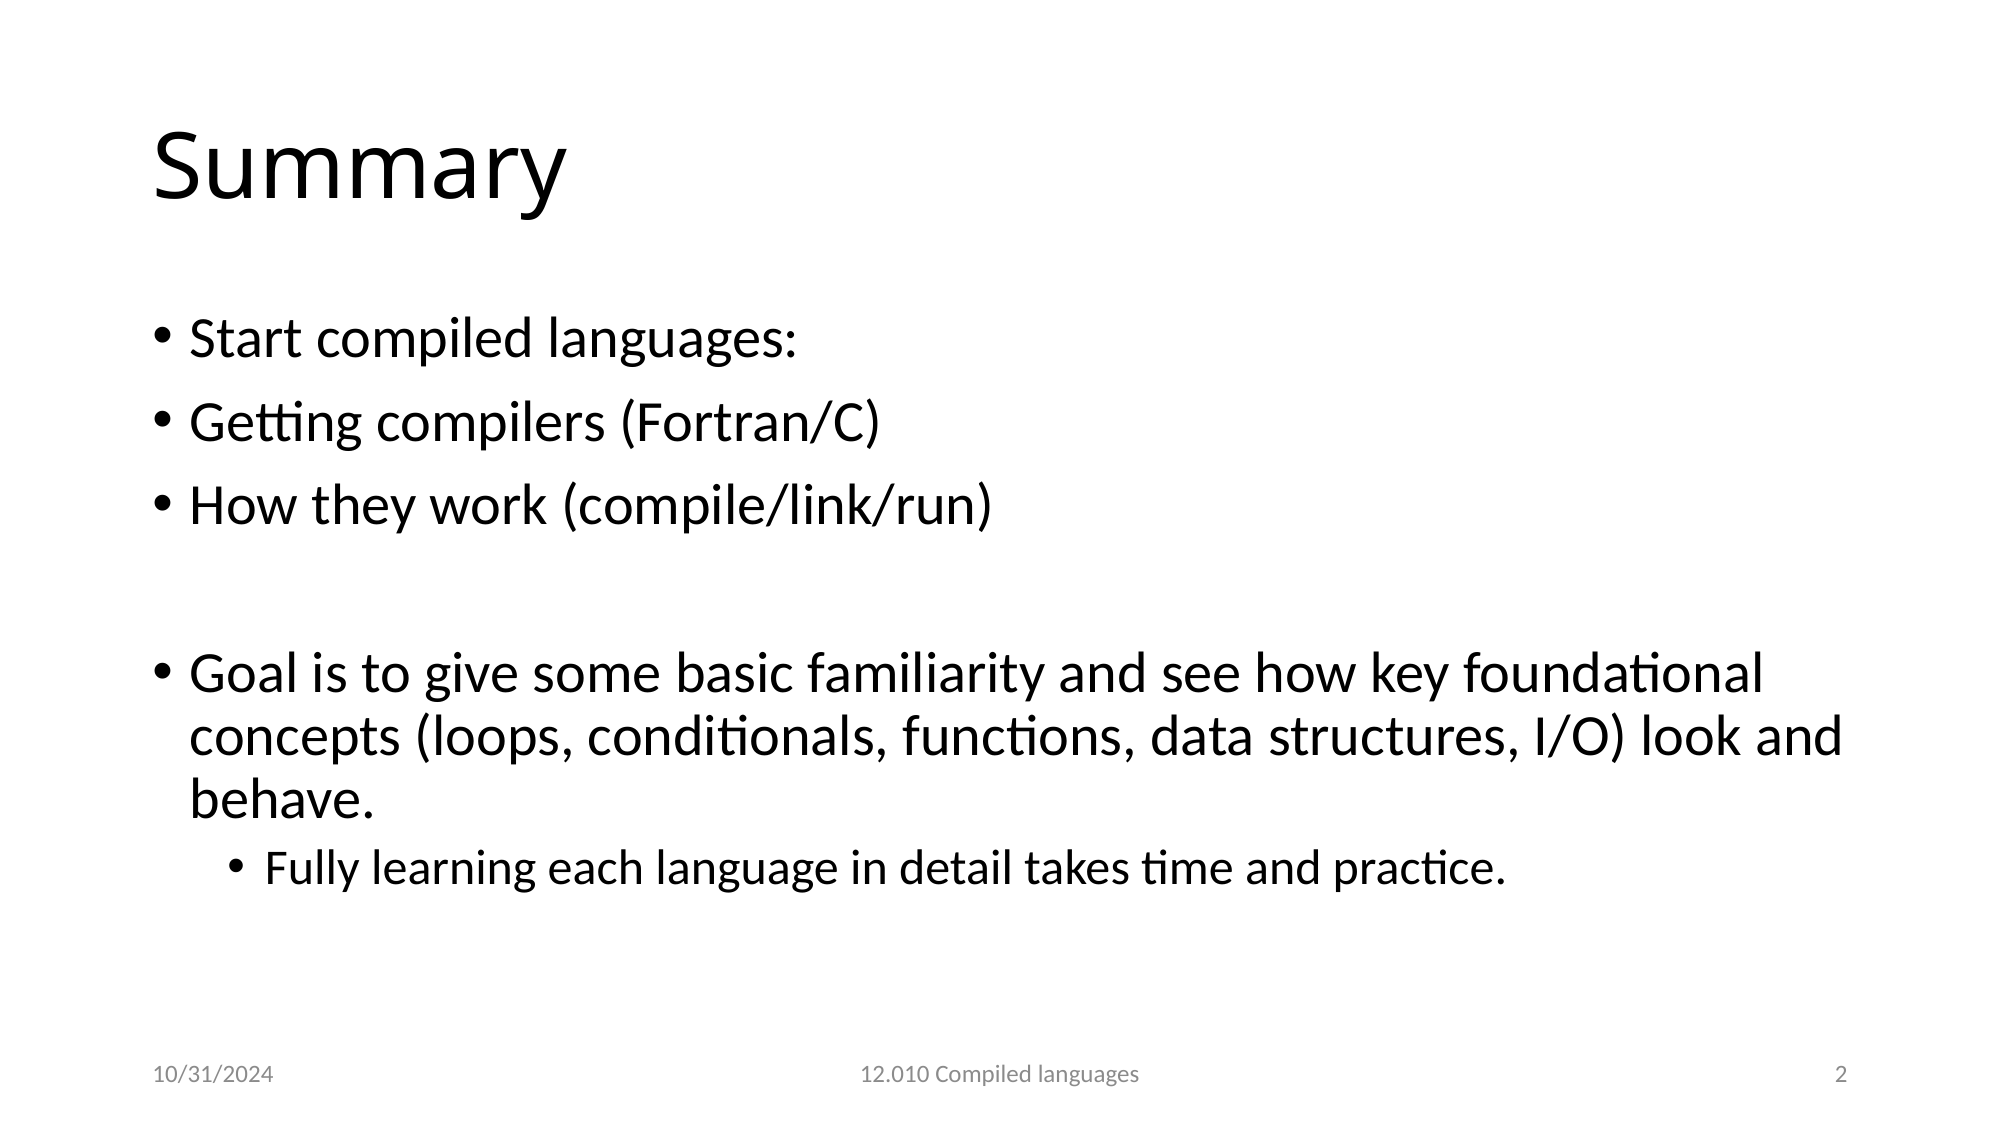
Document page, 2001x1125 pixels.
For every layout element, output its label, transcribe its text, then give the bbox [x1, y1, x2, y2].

title Summary [137, 59, 1863, 278]
list Start compiled languages: Getting compilers (Fortran/C) How they work (compile/link/run) Goal is to give some basic familiarity and see how key foundational concepts (loops, conditionals, functions, data structures, I/O) look and behave. Fully learning each language in detail takes time and practice. [137, 299, 1863, 1014]
slide_number 2 [1412, 1042, 1863, 1103]
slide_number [137, 1042, 588, 1103]
footer 12.010 Compiled languages [662, 1042, 1338, 1103]
